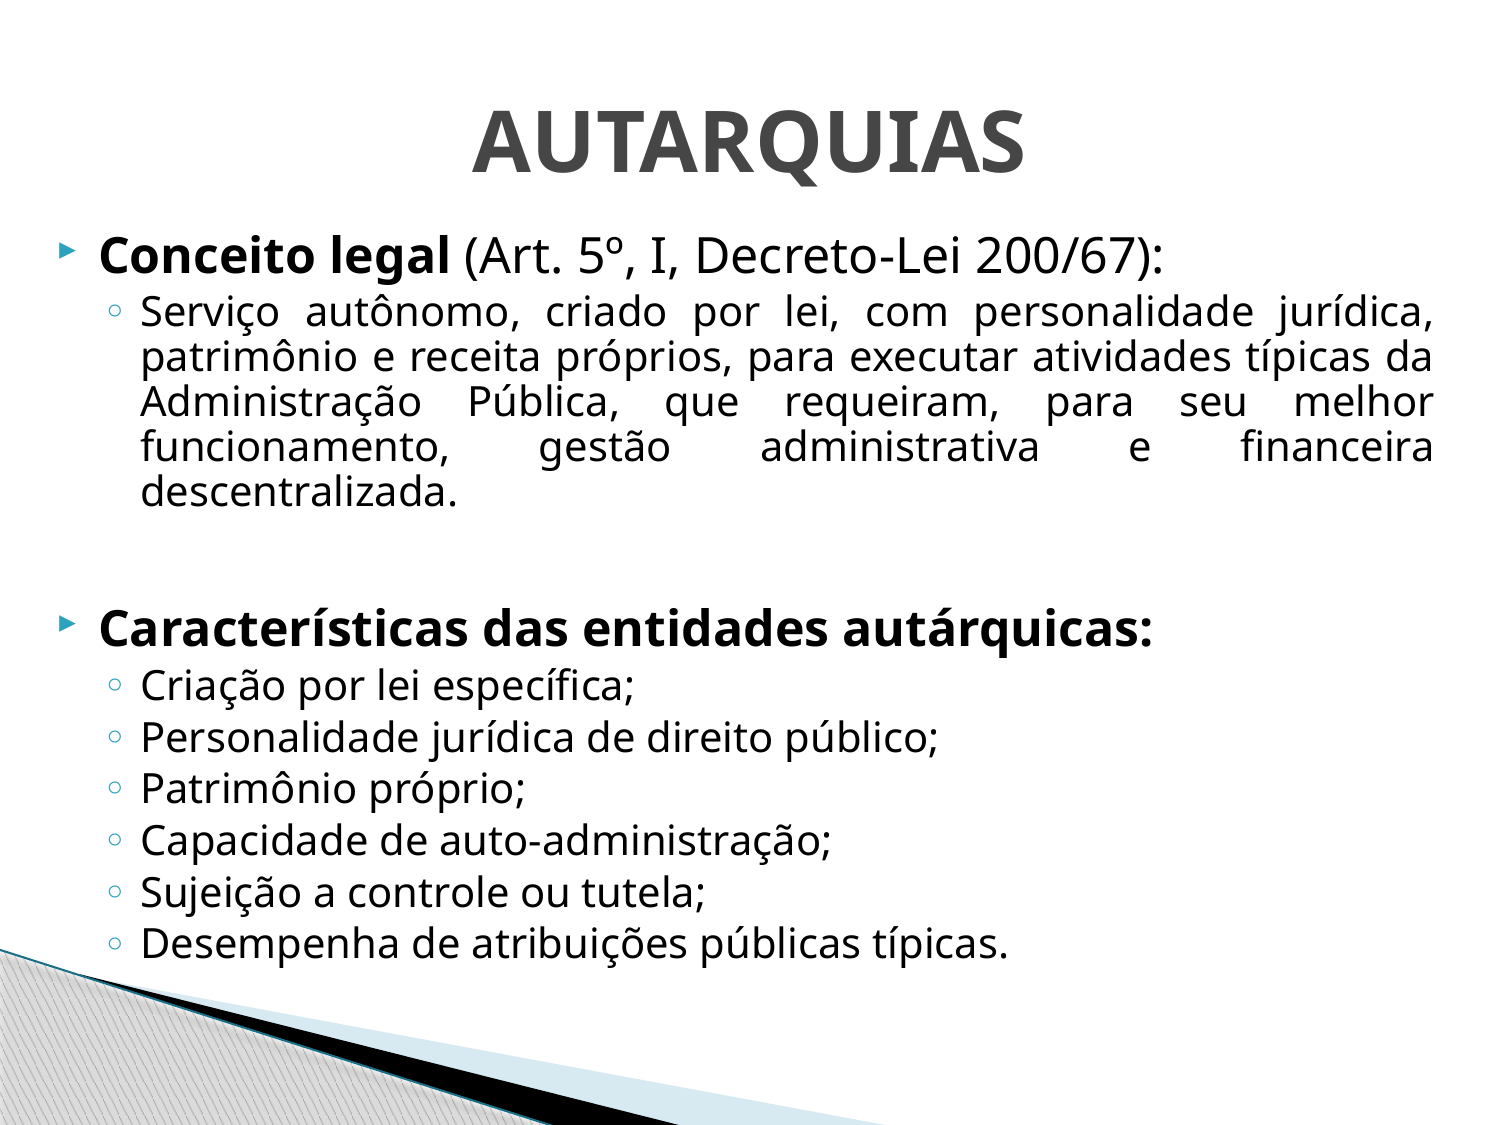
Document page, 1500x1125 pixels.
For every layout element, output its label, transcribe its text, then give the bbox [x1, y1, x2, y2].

list Conceito legal (Art. 5º, I, Decreto-Lei 200/67): Serviço autônomo, criado por lei, com personalidade jurídica, patrimônio e receita próprios, para executar atividades típicas da Administração Pública, que requeiram, para seu melhor funcionamento, gestão administrativa e financeira descentralizada. Características das entidades autárquicas: Criação por lei específica; Personalidade jurídica de direito público; Patrimônio próprio; Capacidade de auto-administração; Sujeição a controle ou tutela; Desempenha de atribuições públicas típicas. [23, 222, 1450, 1063]
title AUTARQUIAS [0, 45, 1500, 233]
